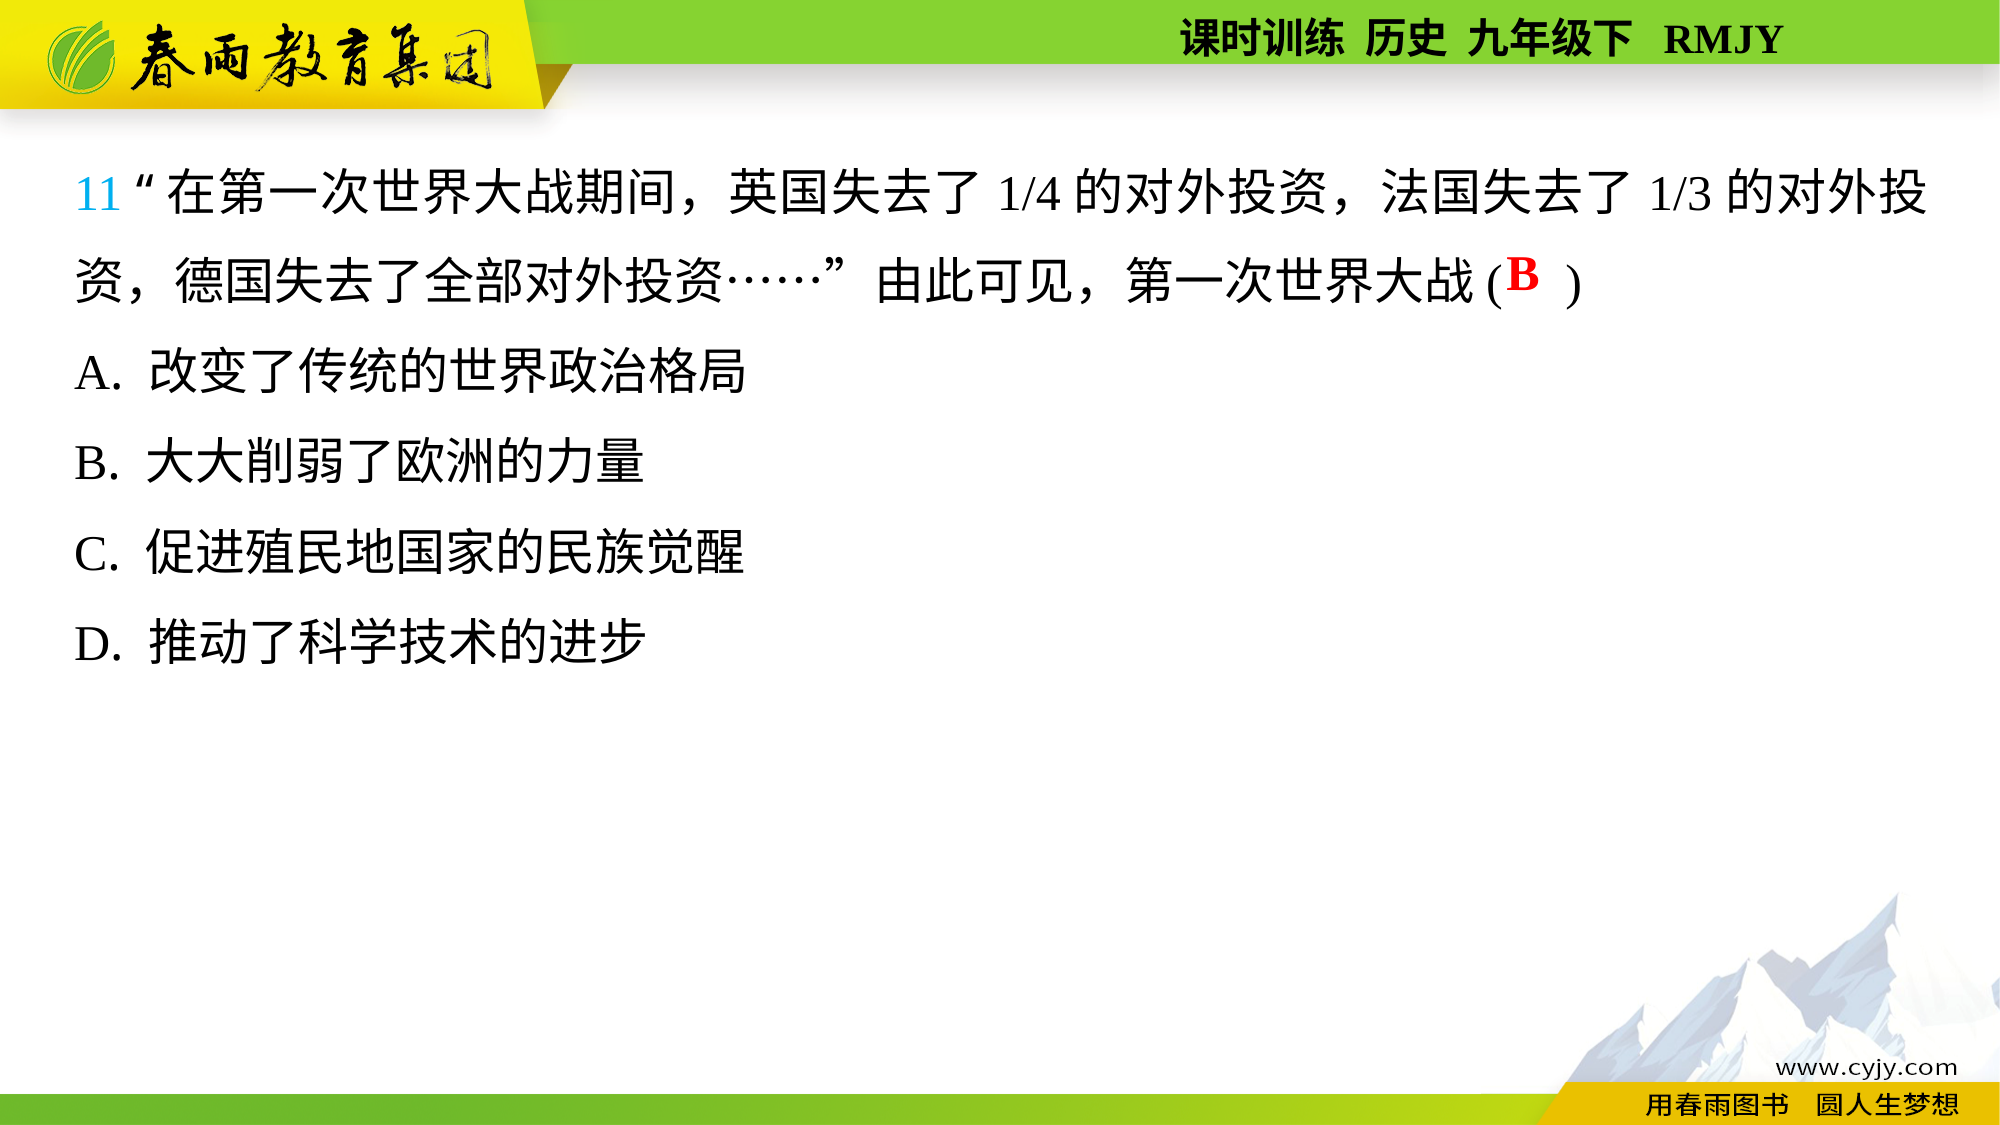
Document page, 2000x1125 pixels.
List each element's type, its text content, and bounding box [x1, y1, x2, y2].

picture [0, 0, 2000, 1125]
list 11 “在第一次世界大战期间，英国失去了1/4的对外投资，法国失去了1/3的对外投资，德国失去了全部对外投资……”由此可见，第一次世界大战( ) A. 改变了传统的世界政治格局 B. 大大削弱了欧洲的力量 C. 促进殖民地国家的民族觉醒 D. 推动了科学技术的进步 [59, 122, 1944, 683]
text_box B [1491, 233, 1555, 308]
